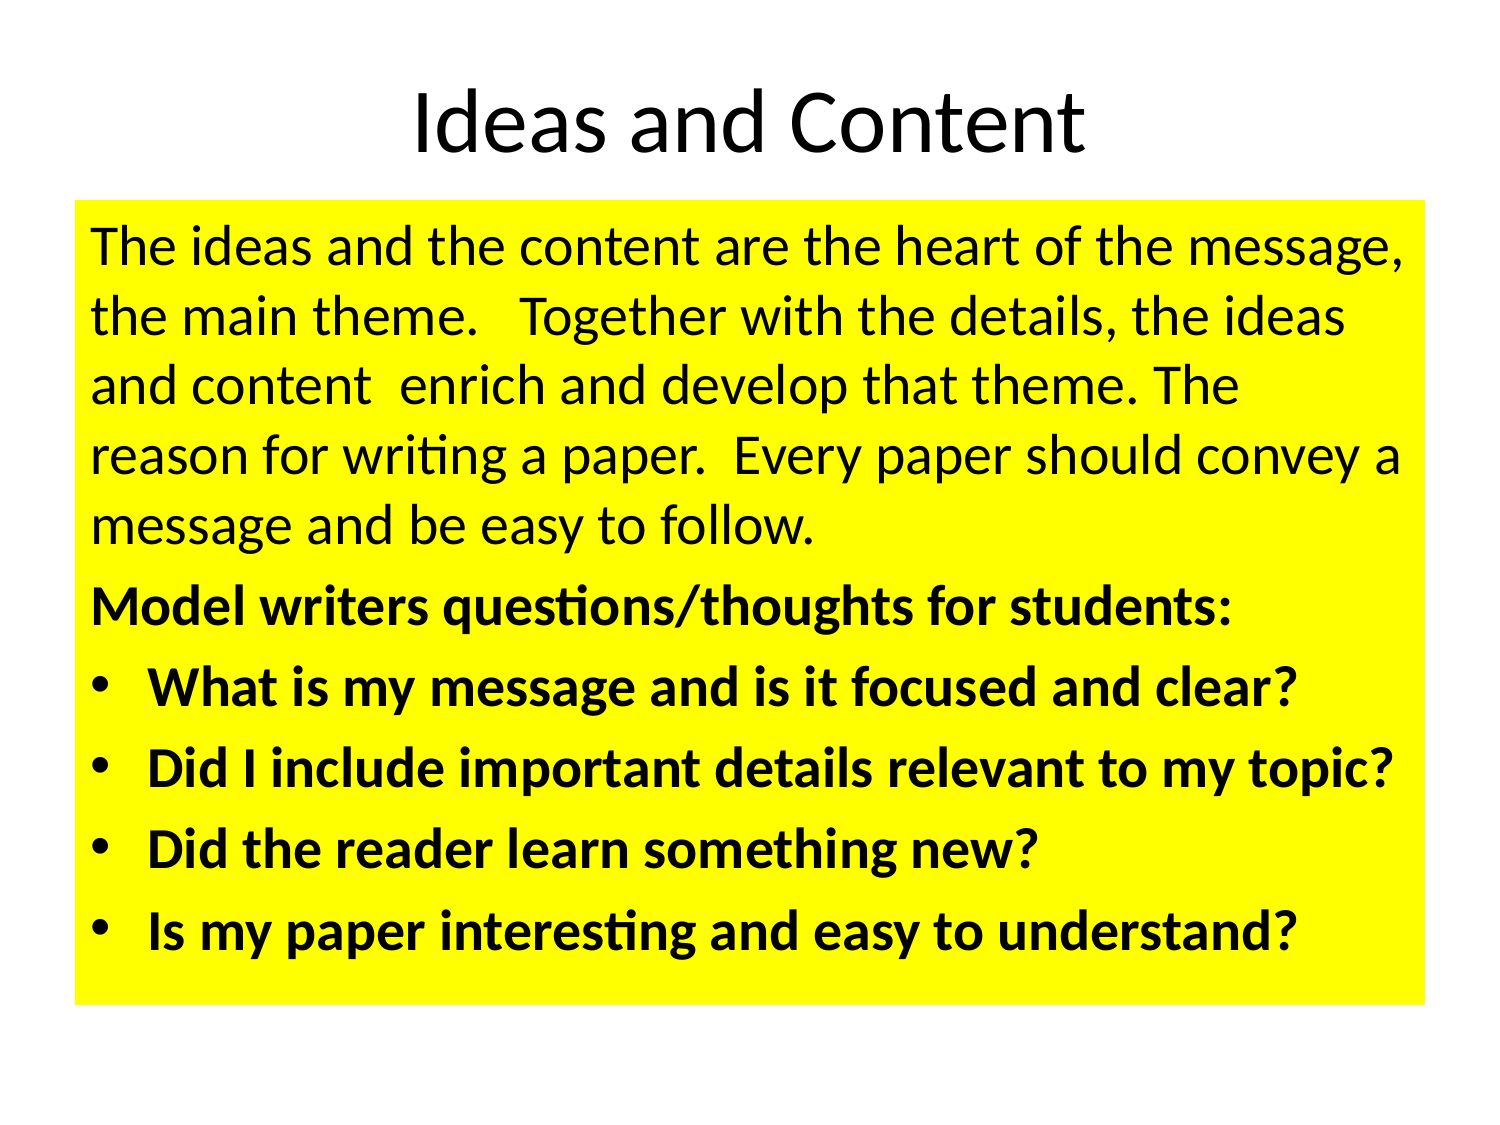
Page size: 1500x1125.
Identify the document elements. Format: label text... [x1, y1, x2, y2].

title Ideas and Content [75, 45, 1425, 188]
list The ideas and the content are the heart of the message, the main theme. Together with the details, the ideas and content enrich and develop that theme. The reason for writing a paper. Every paper should convey a message and be easy to follow. Model writers questions/thoughts for students: What is my message and is it focused and clear? Did I include important details relevant to my topic? Did the reader learn something new? Is my paper interesting and easy to understand? [75, 200, 1425, 1005]
